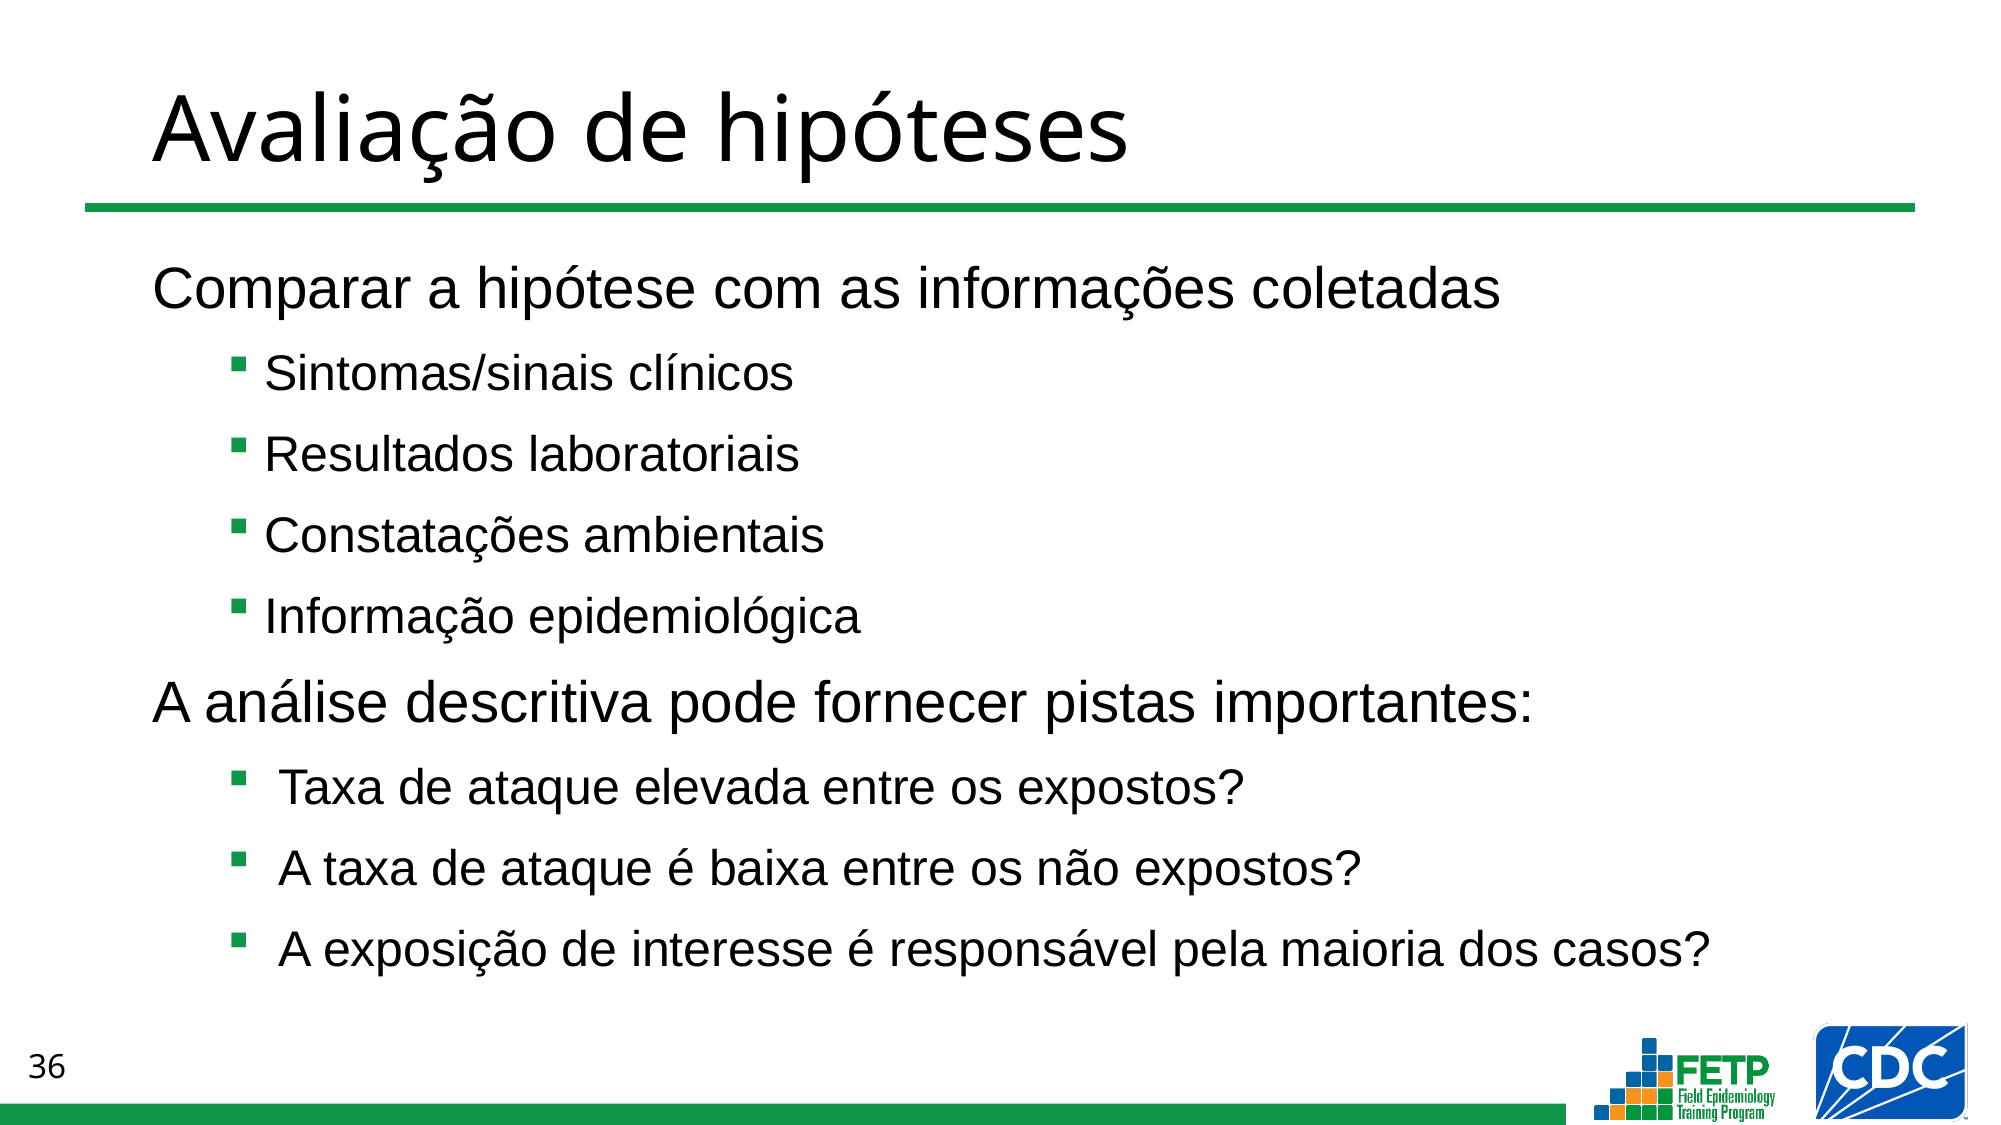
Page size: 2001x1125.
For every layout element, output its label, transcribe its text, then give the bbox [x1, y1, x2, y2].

list Comparar a hipótese com as informações coletadas Sintomas/sinais clínicos Resultados laboratoriais Constatações ambientais Informação epidemiológica A análise descritiva pode fornecer pistas importantes: Taxa de ataque elevada entre os expostos? A taxa de ataque é baixa entre os não expostos? A exposição de interesse é responsável pela maioria dos casos? [137, 242, 1863, 1004]
title Avaliação de hipóteses [137, 75, 1863, 207]
picture [1813, 1023, 1968, 1122]
picture [1594, 1038, 1775, 1122]
